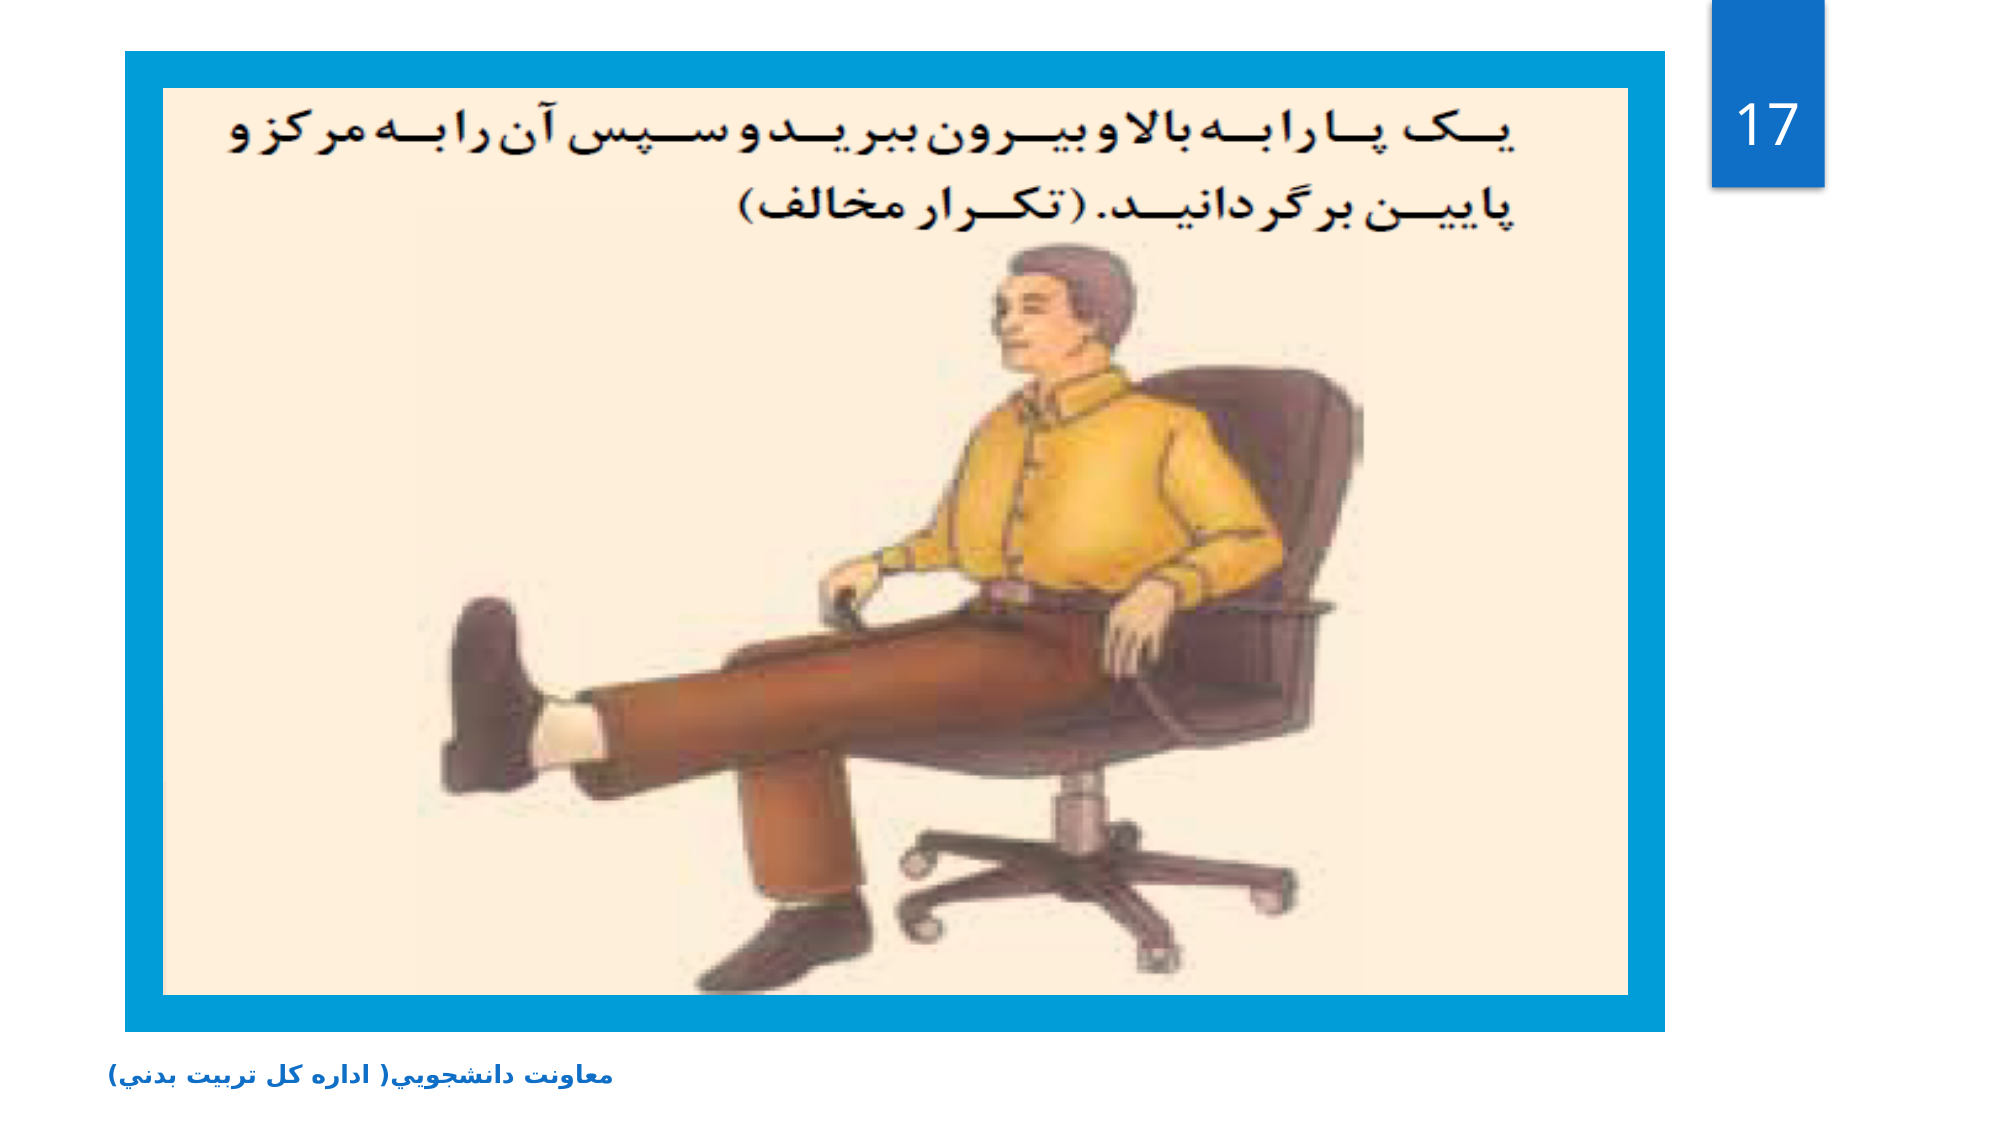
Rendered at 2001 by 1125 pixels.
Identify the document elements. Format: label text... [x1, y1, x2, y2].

slide_number 17 [1698, 48, 1836, 175]
picture [164, 89, 1627, 994]
footer معاونت دانشجويي( اداره كل تربيت بدني) [92, 1048, 726, 1099]
